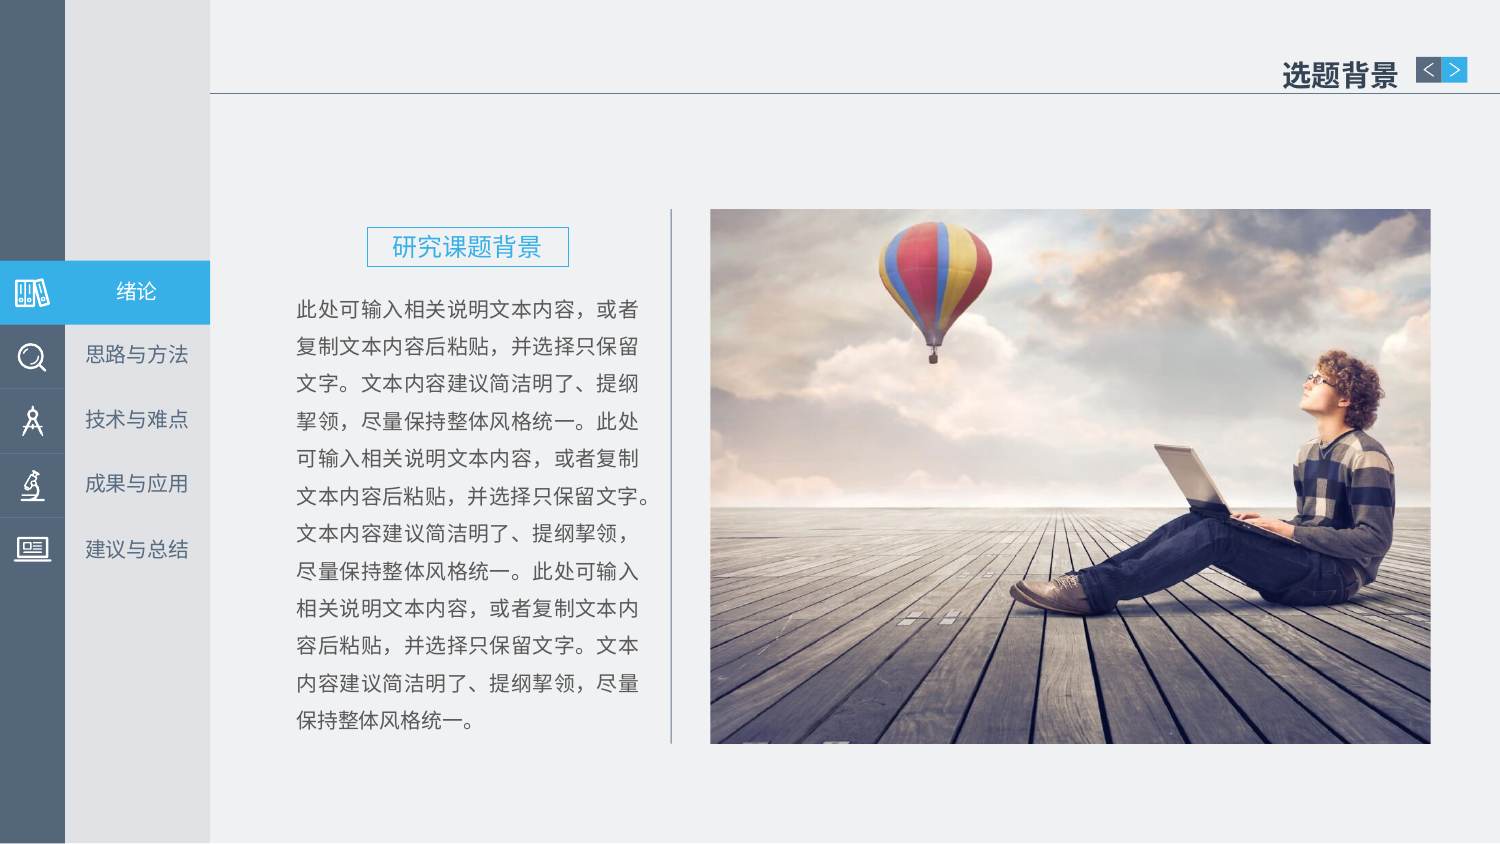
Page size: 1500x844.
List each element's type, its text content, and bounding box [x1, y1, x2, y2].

text_box [20, 470, 46, 502]
text_box [710, 209, 1431, 744]
text_box 选题背景 [962, 40, 1400, 93]
text_box 技术与难点 [70, 399, 204, 439]
text_box [0, 259, 212, 327]
text_box [15, 278, 50, 308]
text_box 建议与总结 [70, 529, 204, 569]
text_box 此处可输入相关说明文本内容，或者复制文本内容后粘贴，并选择只保留文字。文本内容建议简洁明了、提纲挈领，尽量保持整体风格统一。此处可输入相关说明文本内容，或者复制文本内容后粘贴，并选择只保留文字。文本内容建议简洁明了、提纲挈领，尽量保持整体风格统一。此处可输入相关说明文本内容，或者复制文本内容后粘贴，并选择只保留文字。文本内容建议简洁明了、提纲挈领，尽量保持整体风格统一。 [296, 283, 640, 734]
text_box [1441, 56, 1468, 83]
text_box [17, 343, 47, 372]
text_box [22, 405, 44, 437]
text_box 思路与方法 [70, 334, 204, 374]
text_box 成果与应用 [70, 463, 204, 503]
text_box 研究课题背景 [367, 227, 569, 267]
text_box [1415, 56, 1440, 83]
text_box [13, 536, 52, 562]
text_box 绪论 [101, 271, 173, 311]
